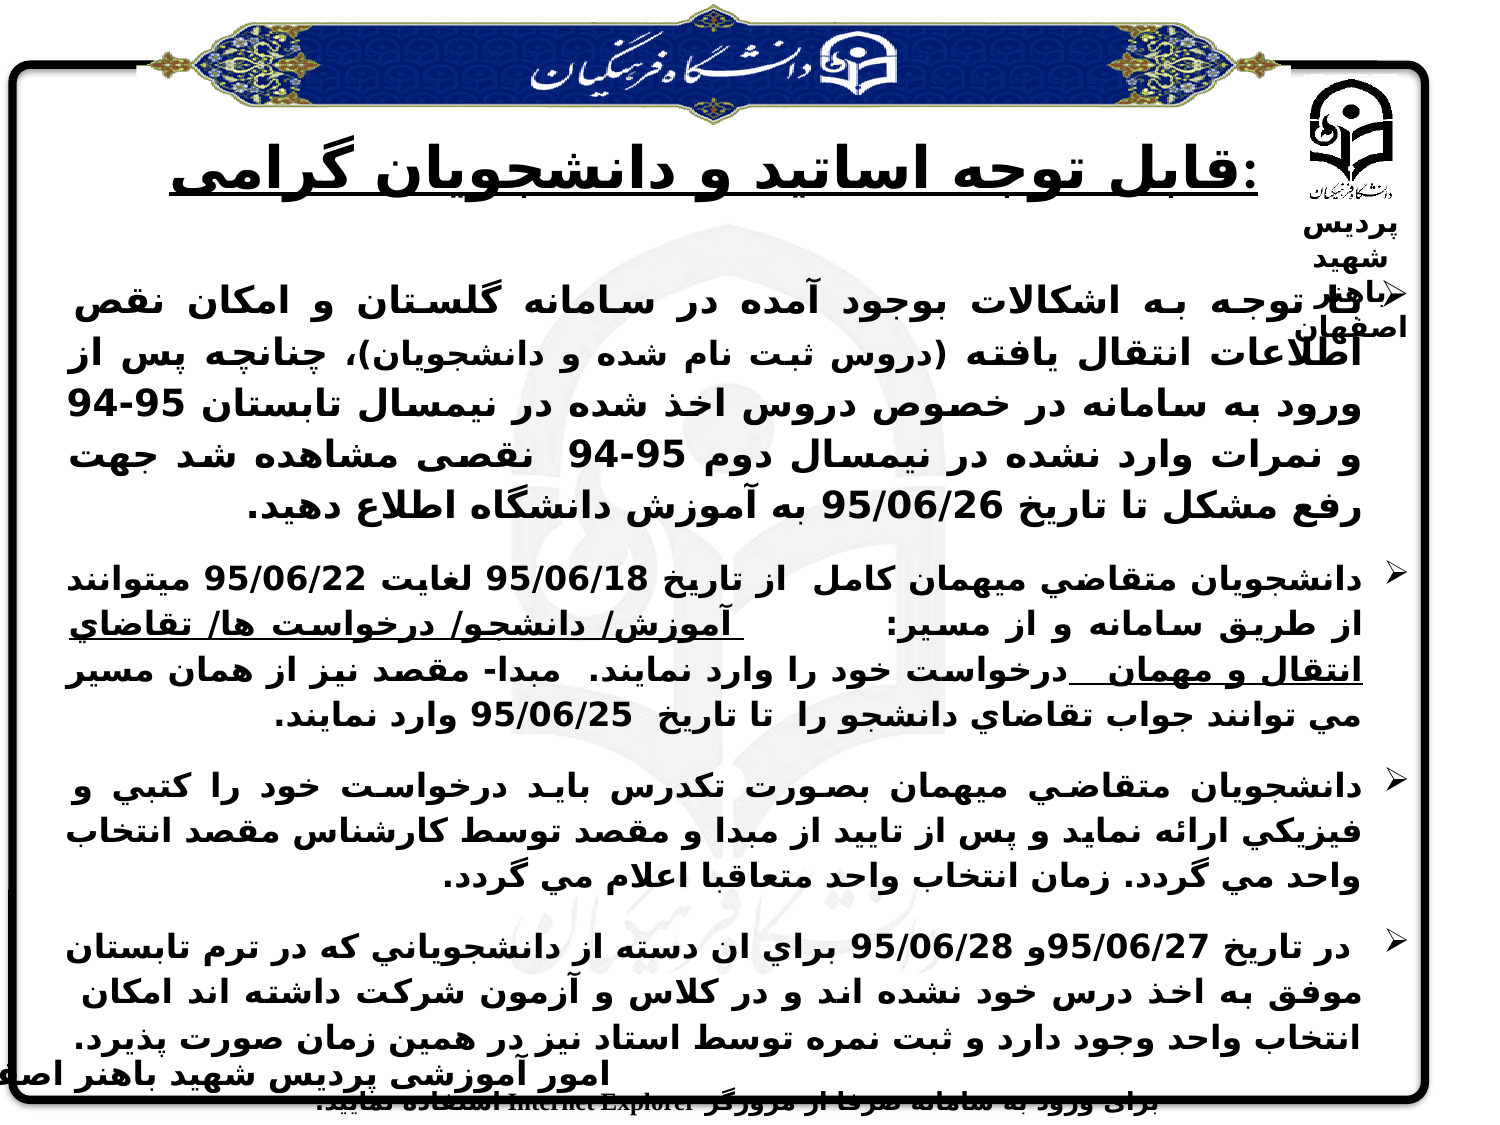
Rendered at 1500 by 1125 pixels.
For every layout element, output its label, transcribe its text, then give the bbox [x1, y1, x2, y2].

text_box با توجه به اشکالات بوجود آمده در سامانه گلستان و امکان نقص اطلاعات انتقال یافته (دروس ثبت نام شده و دانشجویان)، چنانچه پس از ورود به سامانه در خصوص دروس اخذ شده در نیمسال تابستان 95-94 و نمرات وارد نشده در نیمسال دوم 95-94 نقصی مشاهده شد جهت رفع مشکل تا تاریخ 95/06/26 به آموزش دانشگاه اطلاع دهید. دانشجويان متقاضي ميهمان كامل از تاريخ 95/06/18 لغايت 95/06/22 ميتوانند از طريق سامانه و از مسير: آموزش/ دانشجو/ درخواست ها/ تقاضاي انتقال و مهمان درخواست خود را وارد نمايند. مبدا- مقصد نيز از همان مسير مي توانند جواب تقاضاي دانشجو را تا تاريخ 95/06/25 وارد نمايند. دانشجويان متقاضي ميهمان بصورت تكدرس بايد درخواست خود را كتبي و فيزيكي ارائه نمايد و پس از تاييد از مبدا و مقصد توسط كارشناس مقصد انتخاب واحد مي گردد. زمان انتخاب واحد متعاقبا اعلام مي گردد. در تاريخ 95/06/27و 95/06/28 براي ان دسته از دانشجوياني كه در ترم تابستان موفق به اخذ درس خود نشده اند و در کلاس و آزمون شرکت داشته اند امکان انتخاب واحد وجود دارد و ثبت نمره توسط استاد نيز در همين زمان صورت پذيرد. برای ورود به سامانه صرفا از مرورگر Internet Explorer استفاده نمایید. [50, 262, 1425, 1123]
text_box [1262, 74, 1440, 241]
picture [136, 4, 1292, 126]
text_box [1296, 63, 1424, 73]
text_box [977, 208, 1426, 1088]
text_box [11, 63, 471, 1044]
text_box قابل توجه اساتید و دانشجویان گرامی: [154, 135, 1257, 208]
picture [476, 198, 972, 999]
text_box امور آموزشی پردیس شهید باهنر اصفهان [0, 1044, 627, 1100]
